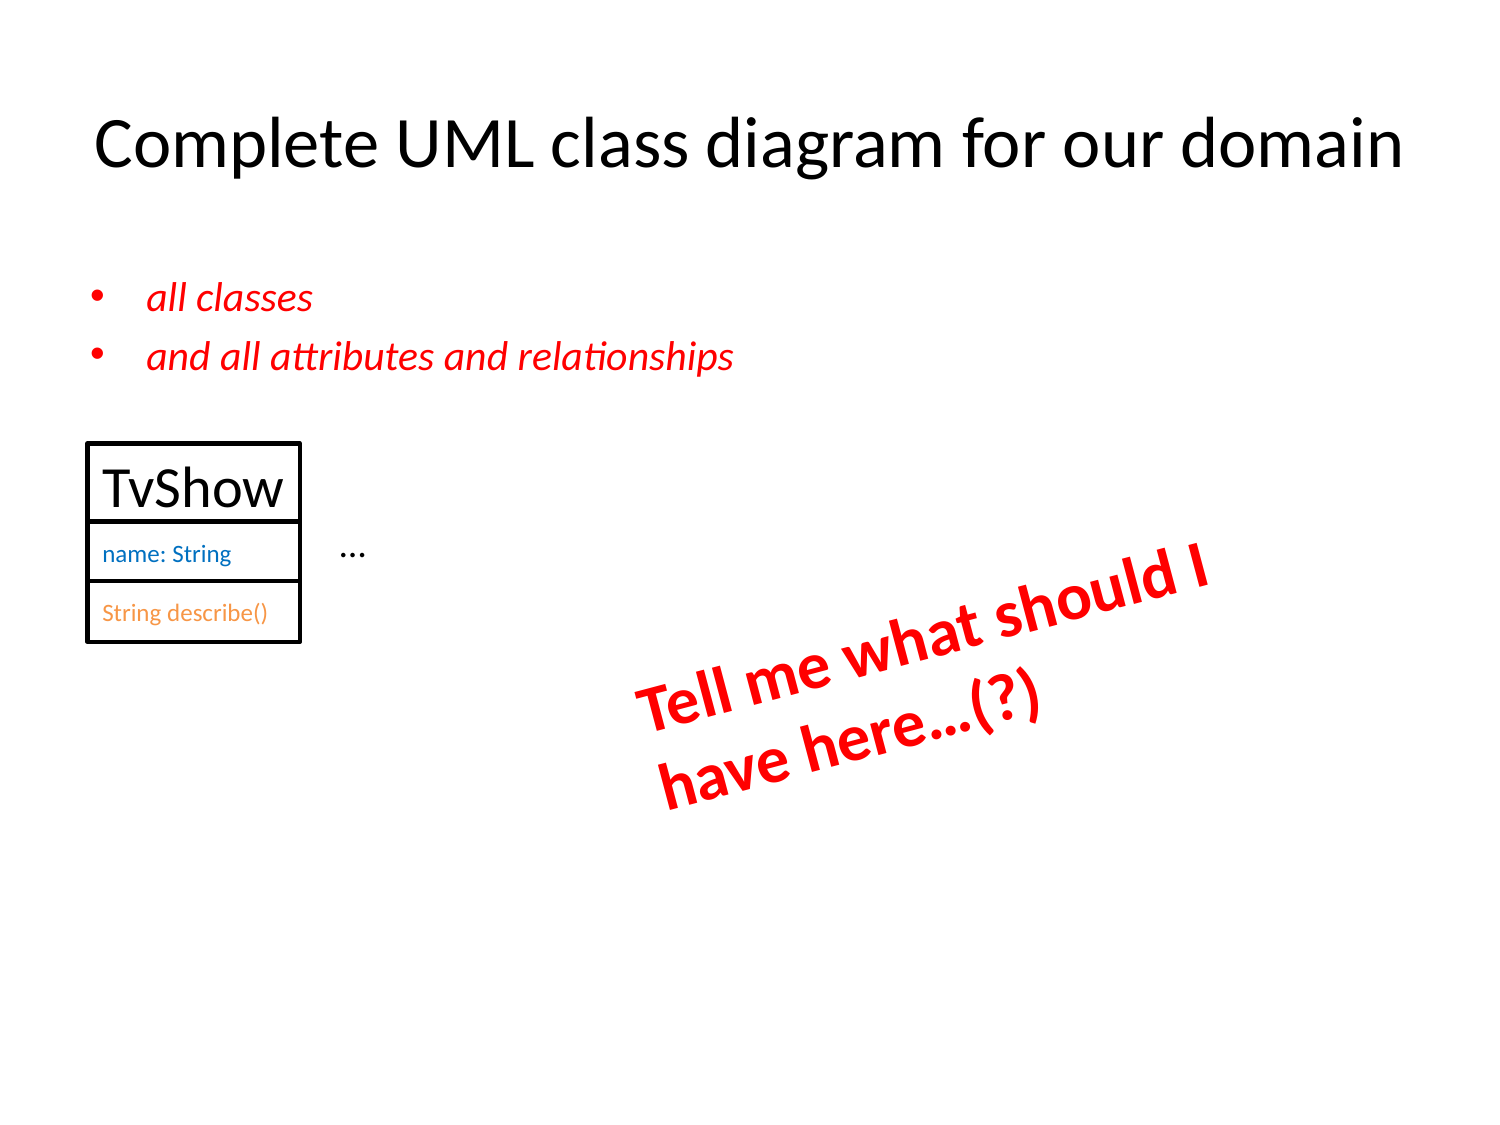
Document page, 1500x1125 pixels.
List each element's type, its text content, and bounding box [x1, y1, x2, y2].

title Complete UML class diagram for our domain [75, 45, 1425, 233]
text_box Tell me what should I have here…(?) [612, 503, 1267, 836]
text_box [87, 443, 301, 643]
text_box … [325, 512, 381, 573]
list all classes and all attributes and relationships [75, 262, 1425, 1005]
